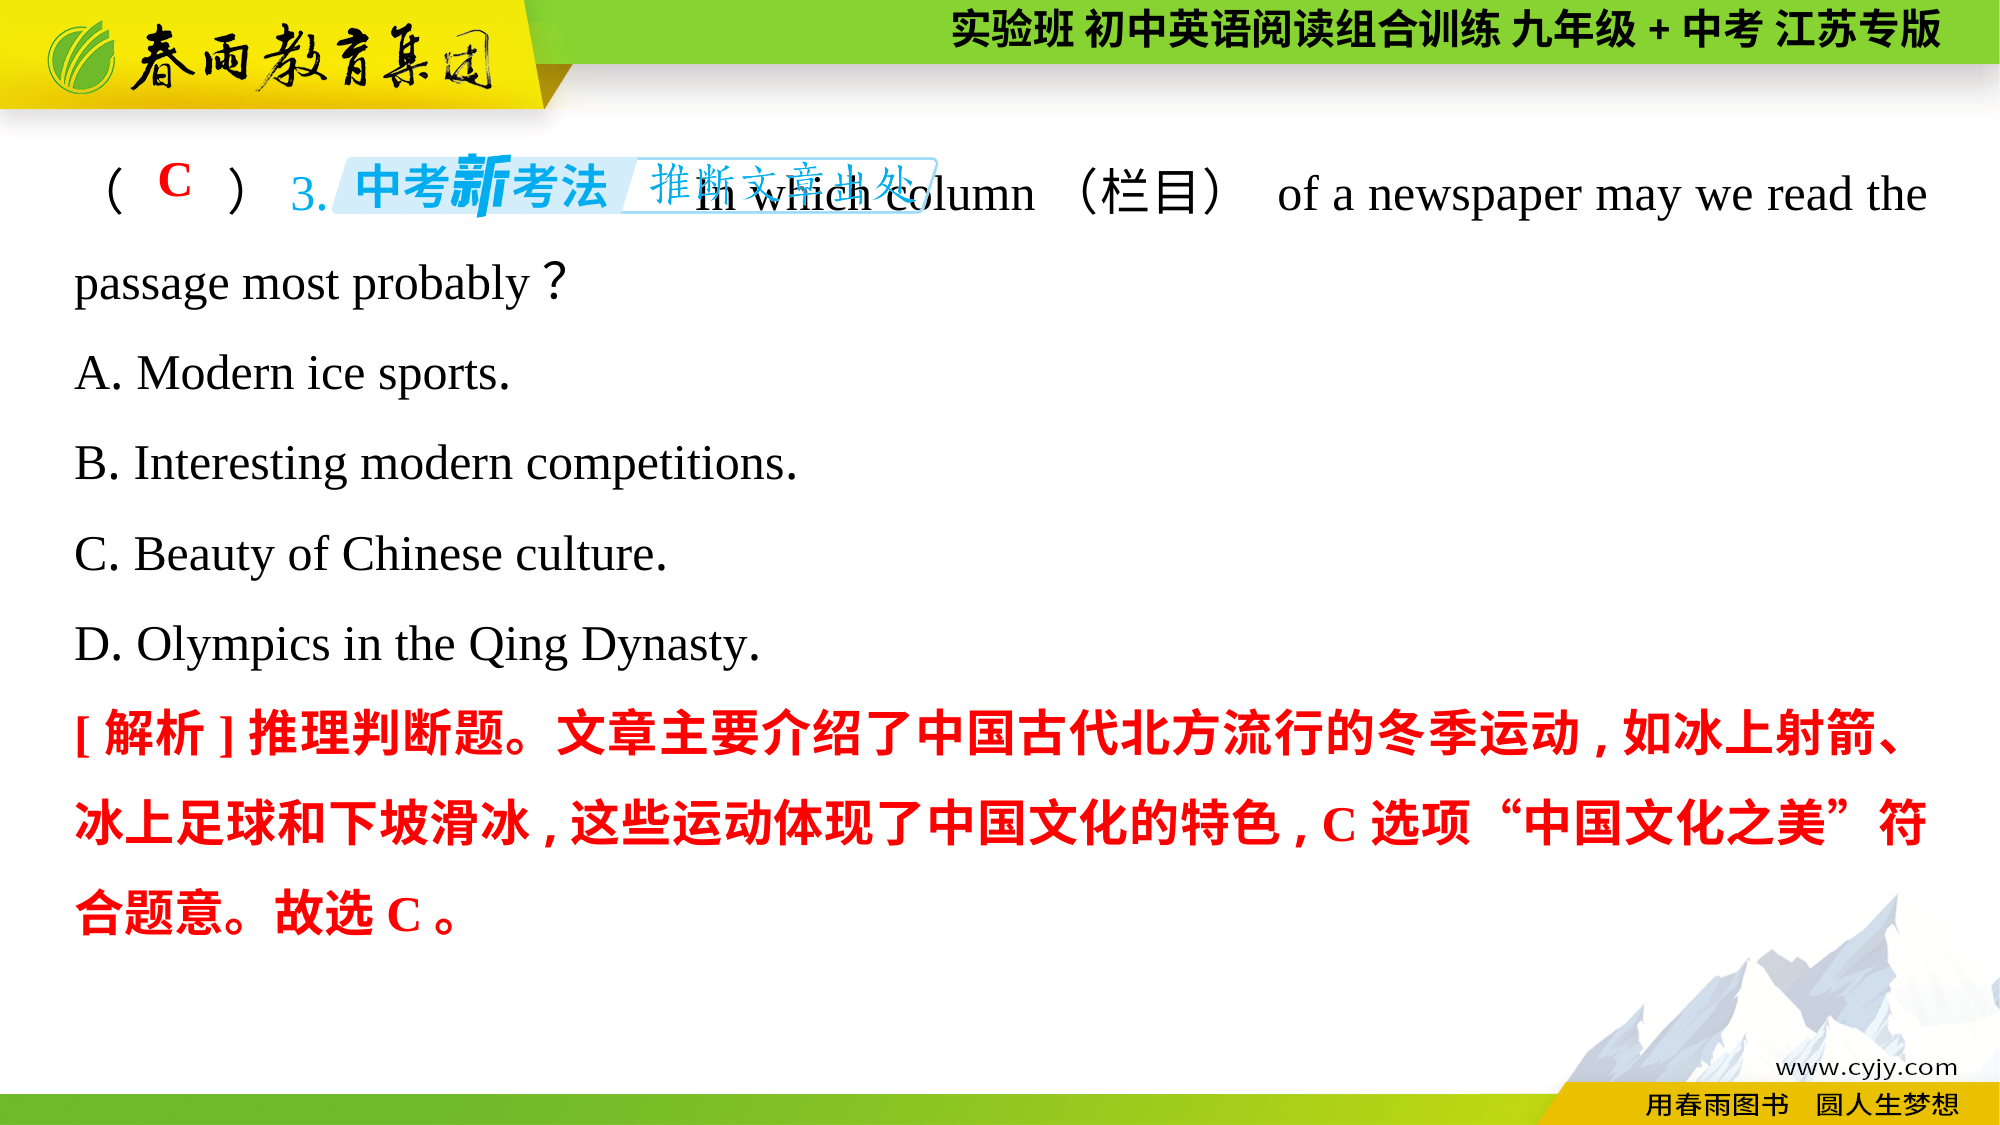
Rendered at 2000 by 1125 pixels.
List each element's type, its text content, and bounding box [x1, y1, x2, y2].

picture [0, 0, 2000, 1125]
text_box C [142, 138, 209, 214]
text_box [解析]推理判断题。文章主要介绍了中国古代北方流行的冬季运动,如冰上射箭、冰上足球和下坡滑冰,这些运动体现了中国文化的特色, C选项“中国文化之美”符合题意。故选C。 [59, 664, 1944, 950]
list （ ）3. In which column（栏目） of a newspaper may we read the passage most probably？ A. Modern ice sports. B. Interesting modern competitions. C. Beauty of Chinese culture. D. Olympics in the Qing Dynasty. [59, 122, 1944, 664]
